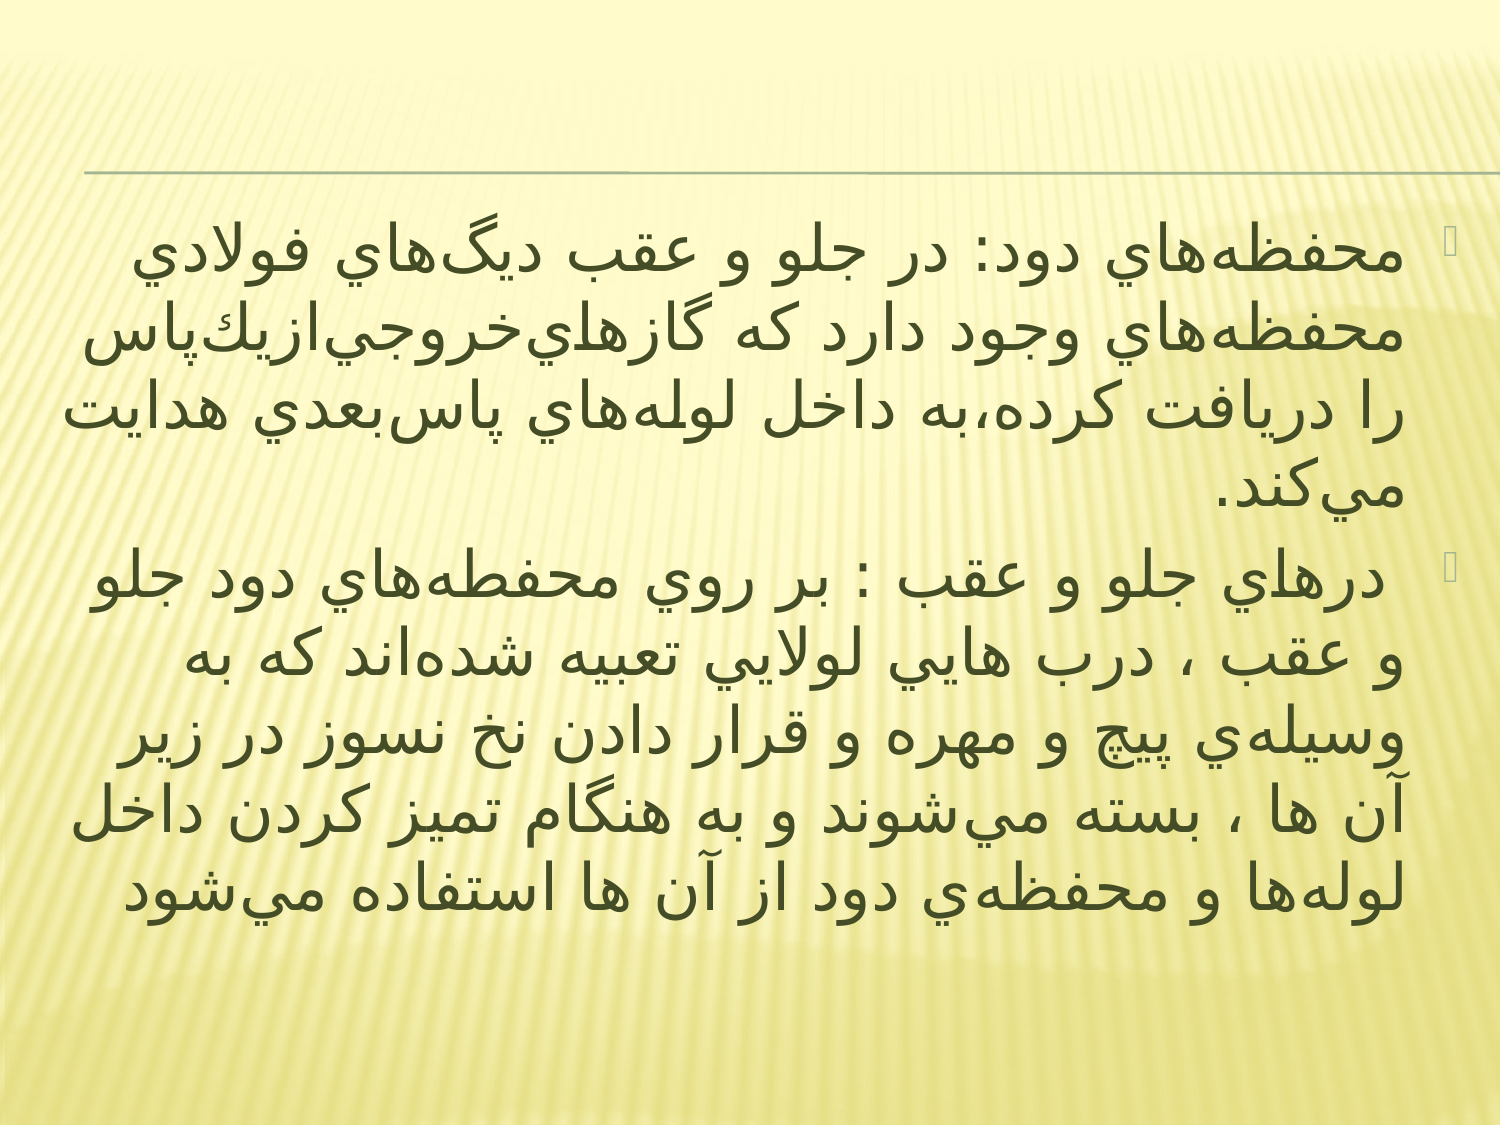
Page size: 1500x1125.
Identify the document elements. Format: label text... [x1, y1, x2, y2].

list محفظه‌هاي دود: در جلو و عقب ديگ‌هاي فولادي محفظه‌هاي وجود دارد كه گازهاي‌خروجي‌ازيك‌پاس را دريافت كرده،به داخل لوله‌هاي پاس‌بعدي هدايت مي‌كند. درهاي جلو و عقب : بر روي محفطه‌هاي دود جلو و عقب ، درب هايي لولايي تعبيه شده‌اند كه به وسيله‌ي پيچ و مهره و قرار دادن نخ نسوز در زير آن ها ، بسته مي‌شوند و به هنگام تميز كردن داخل لوله‌ها و محفظه‌‌ي دود از آن ها استفاده مي‌شود [46, 199, 1472, 942]
